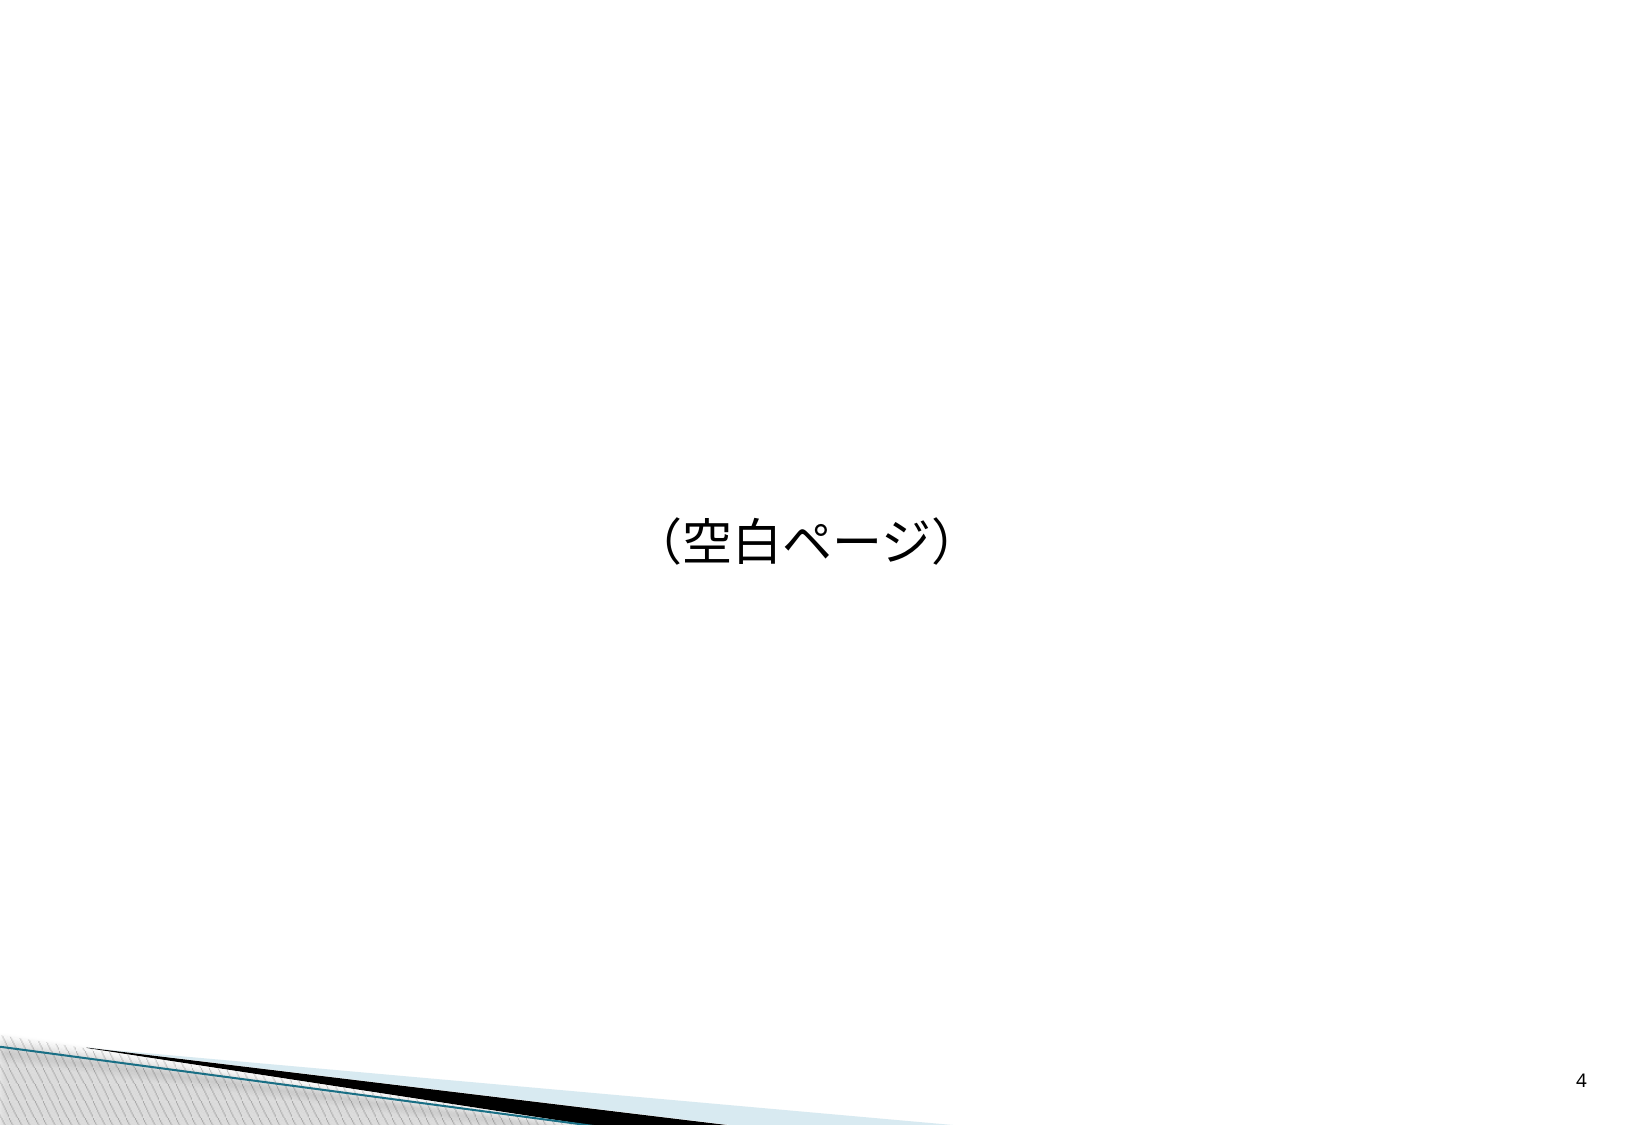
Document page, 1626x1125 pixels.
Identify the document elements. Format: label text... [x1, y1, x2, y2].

text_box （空白ページ） [115, 89, 1498, 1035]
picture [465, 1106, 510, 1113]
slide_number 3 [1536, 1051, 1602, 1112]
